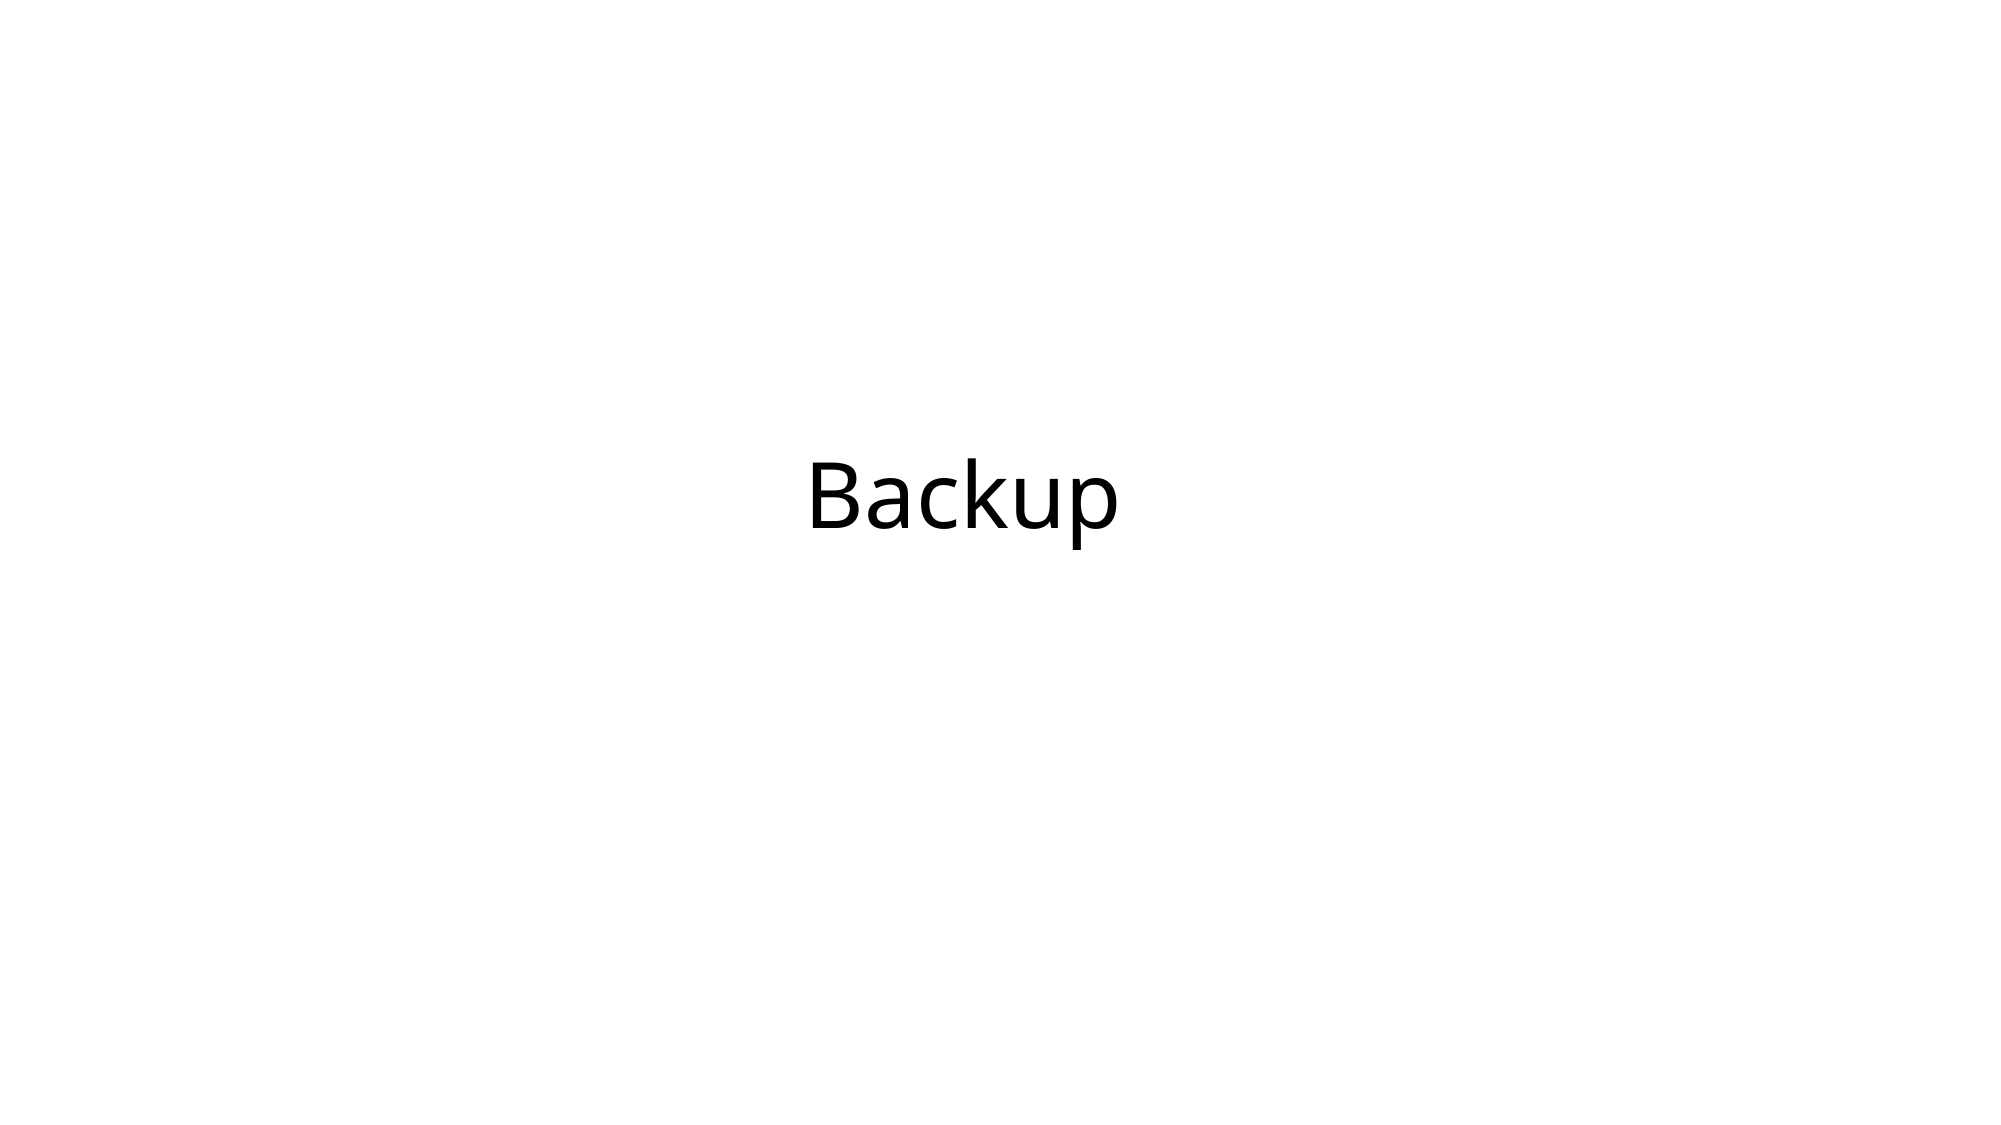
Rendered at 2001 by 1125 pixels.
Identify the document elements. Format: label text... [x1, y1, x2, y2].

title Backup [789, 389, 1457, 608]
